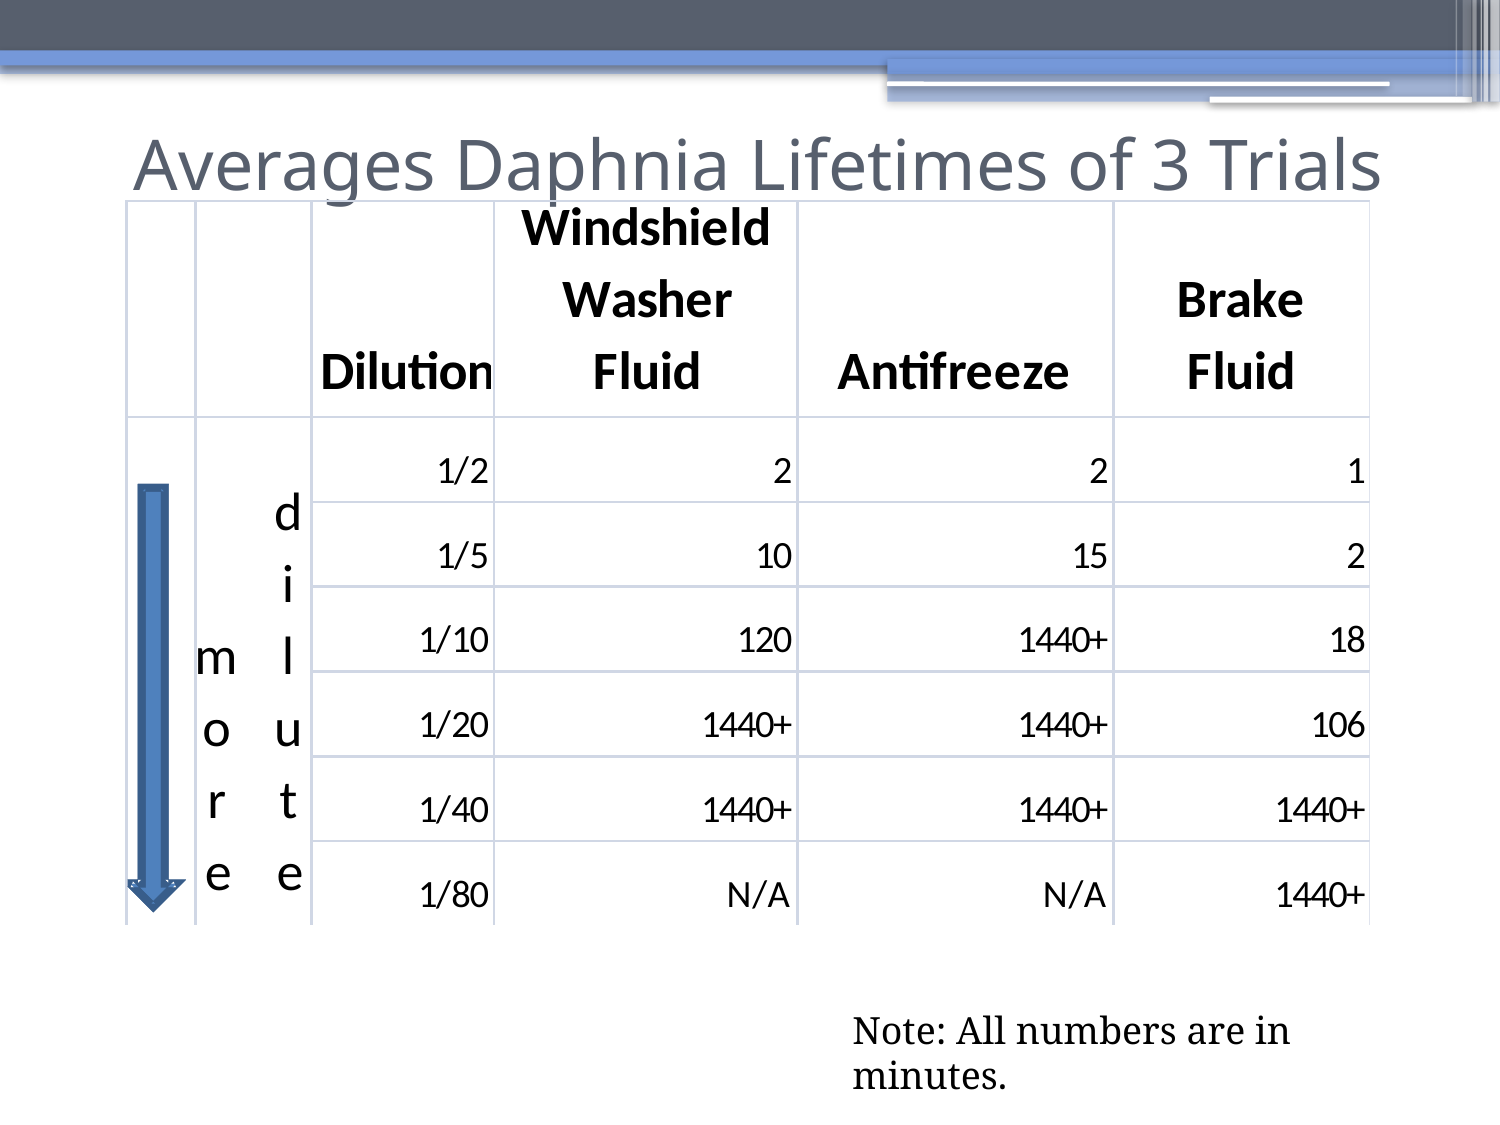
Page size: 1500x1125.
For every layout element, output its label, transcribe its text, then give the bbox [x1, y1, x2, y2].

title Averages Daphnia Lifetimes of 3 Trials [75, 75, 1425, 250]
text_box Note: All numbers are in minutes. [837, 999, 1438, 1105]
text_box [124, 199, 1373, 928]
